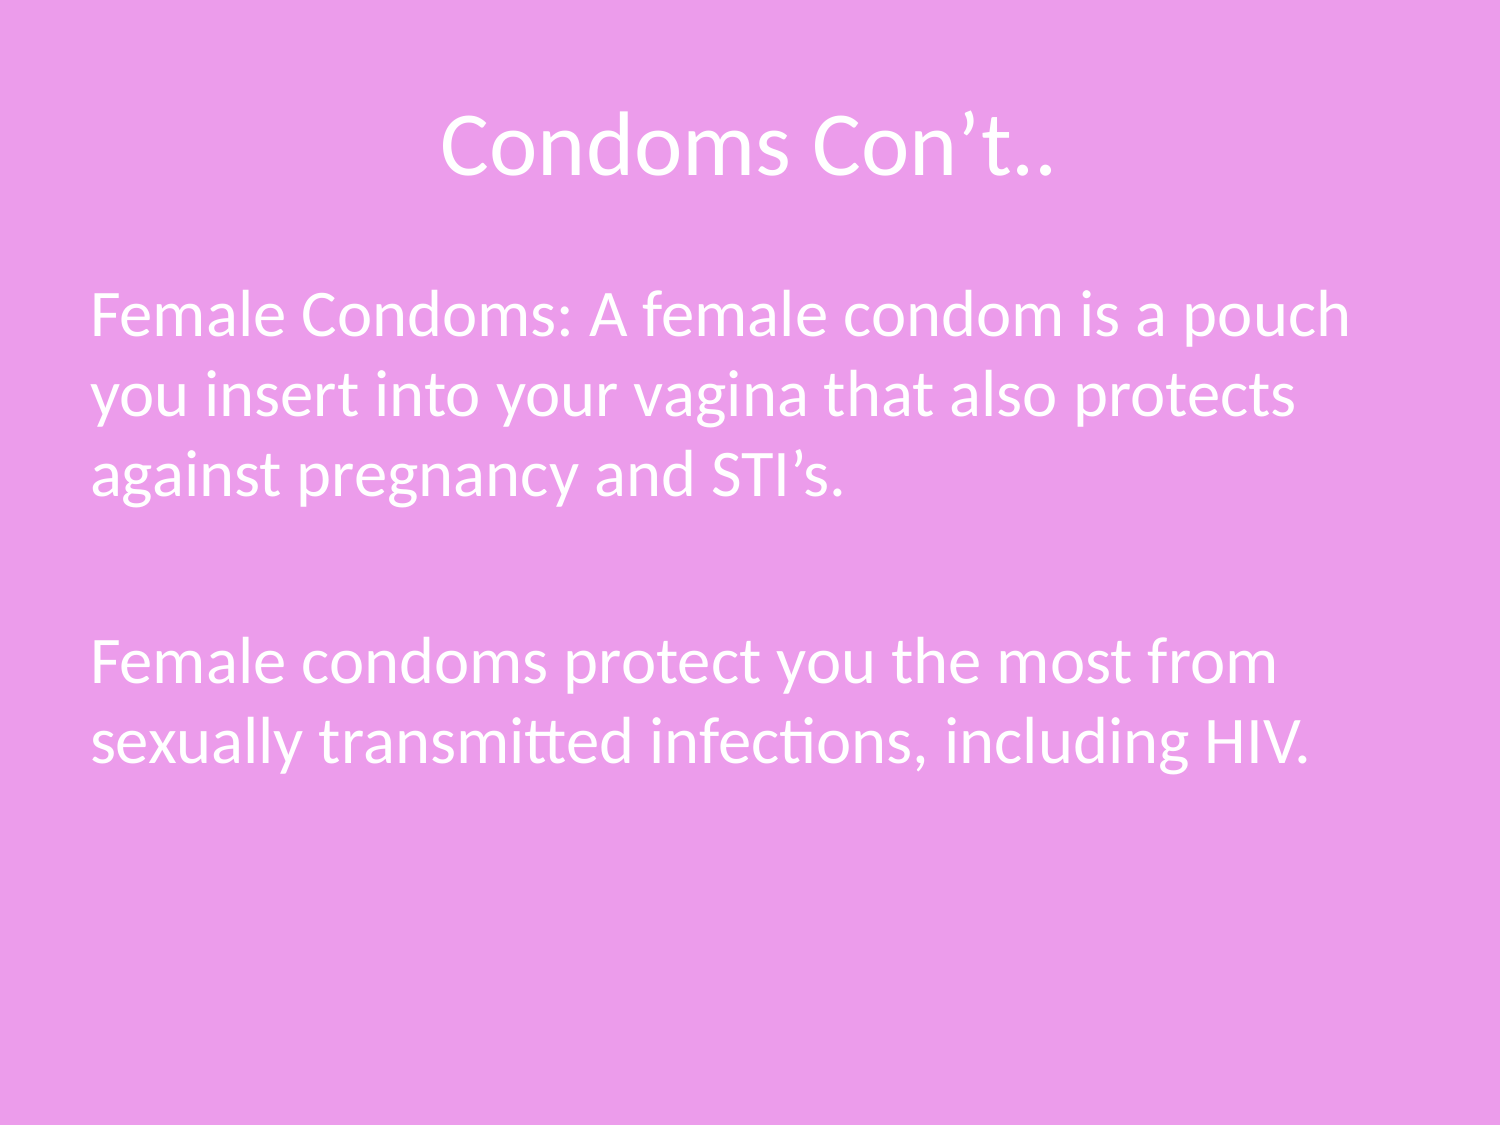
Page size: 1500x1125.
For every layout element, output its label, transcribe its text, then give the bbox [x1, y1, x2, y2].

title Condoms Con’t.. [75, 45, 1425, 233]
list Female Condoms: A female condom is a pouch you insert into your vagina that also protects against pregnancy and STI’s. Female condoms protect you the most from sexually transmitted infections, including HIV. [75, 262, 1425, 1005]
